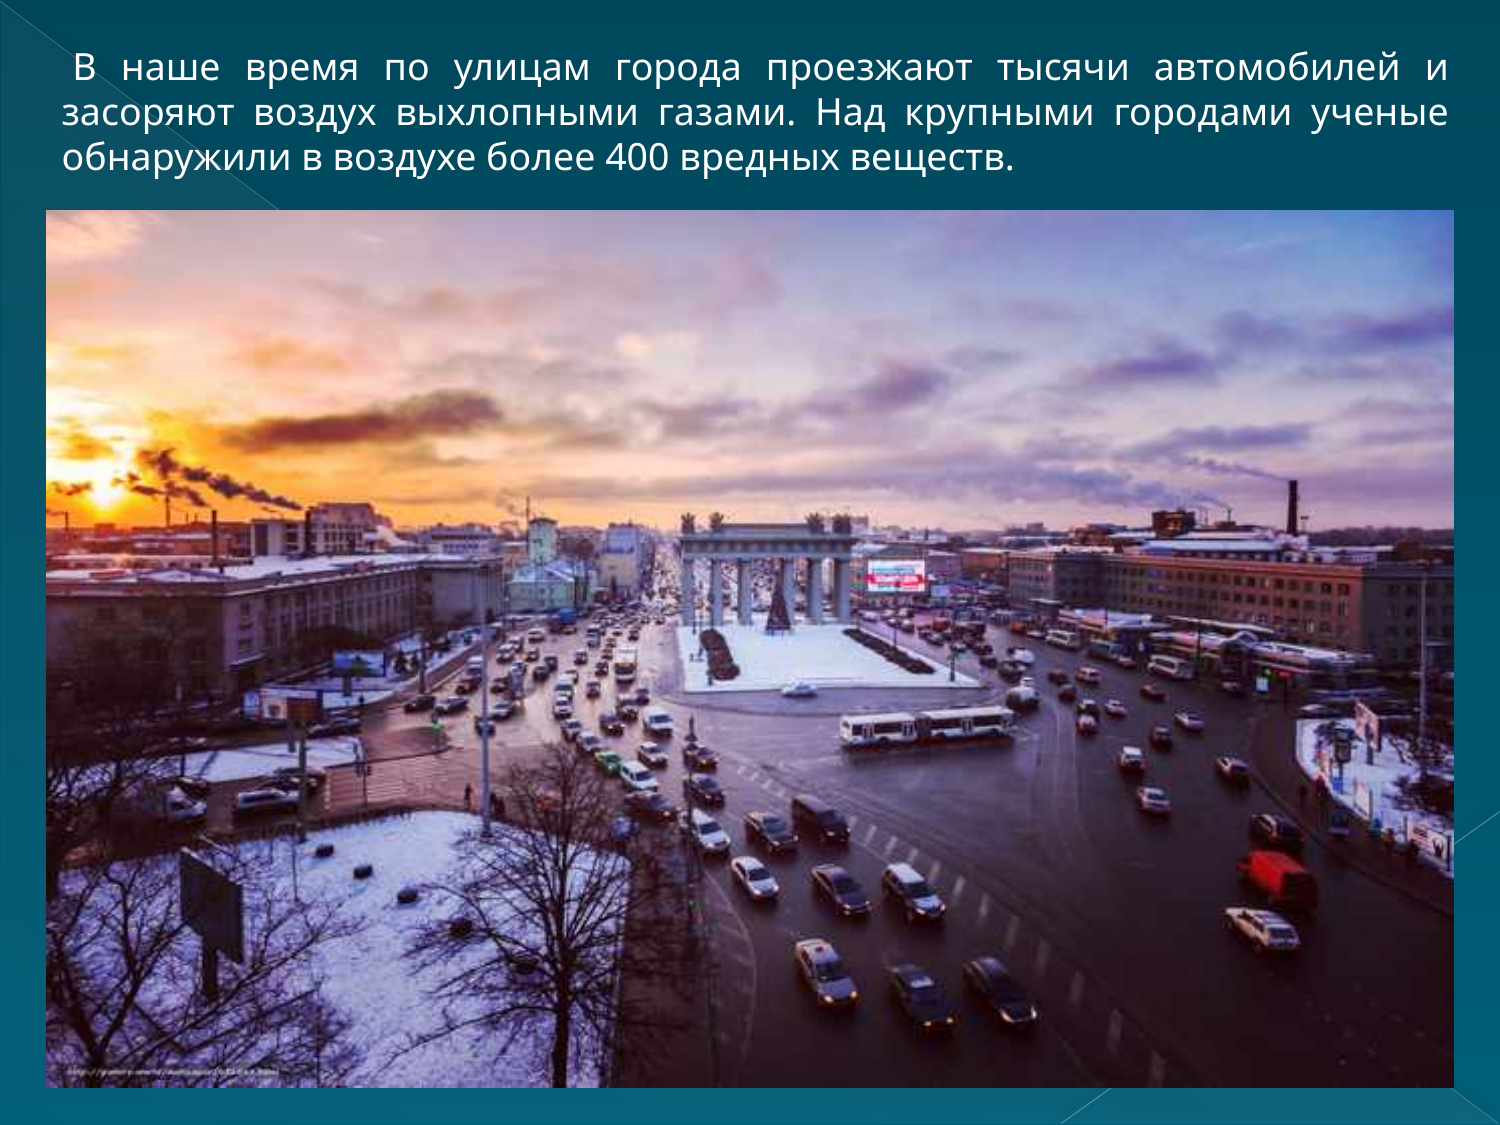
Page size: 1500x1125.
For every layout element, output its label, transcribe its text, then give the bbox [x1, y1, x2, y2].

list В наше время по улицам города проезжают тысячи автомобилей и засоряют воздух выхлопными газами. Над крупными городами ученые обнаружили в воздухе более 400 вредных веществ. [46, 35, 1465, 200]
picture [46, 210, 1453, 1091]
